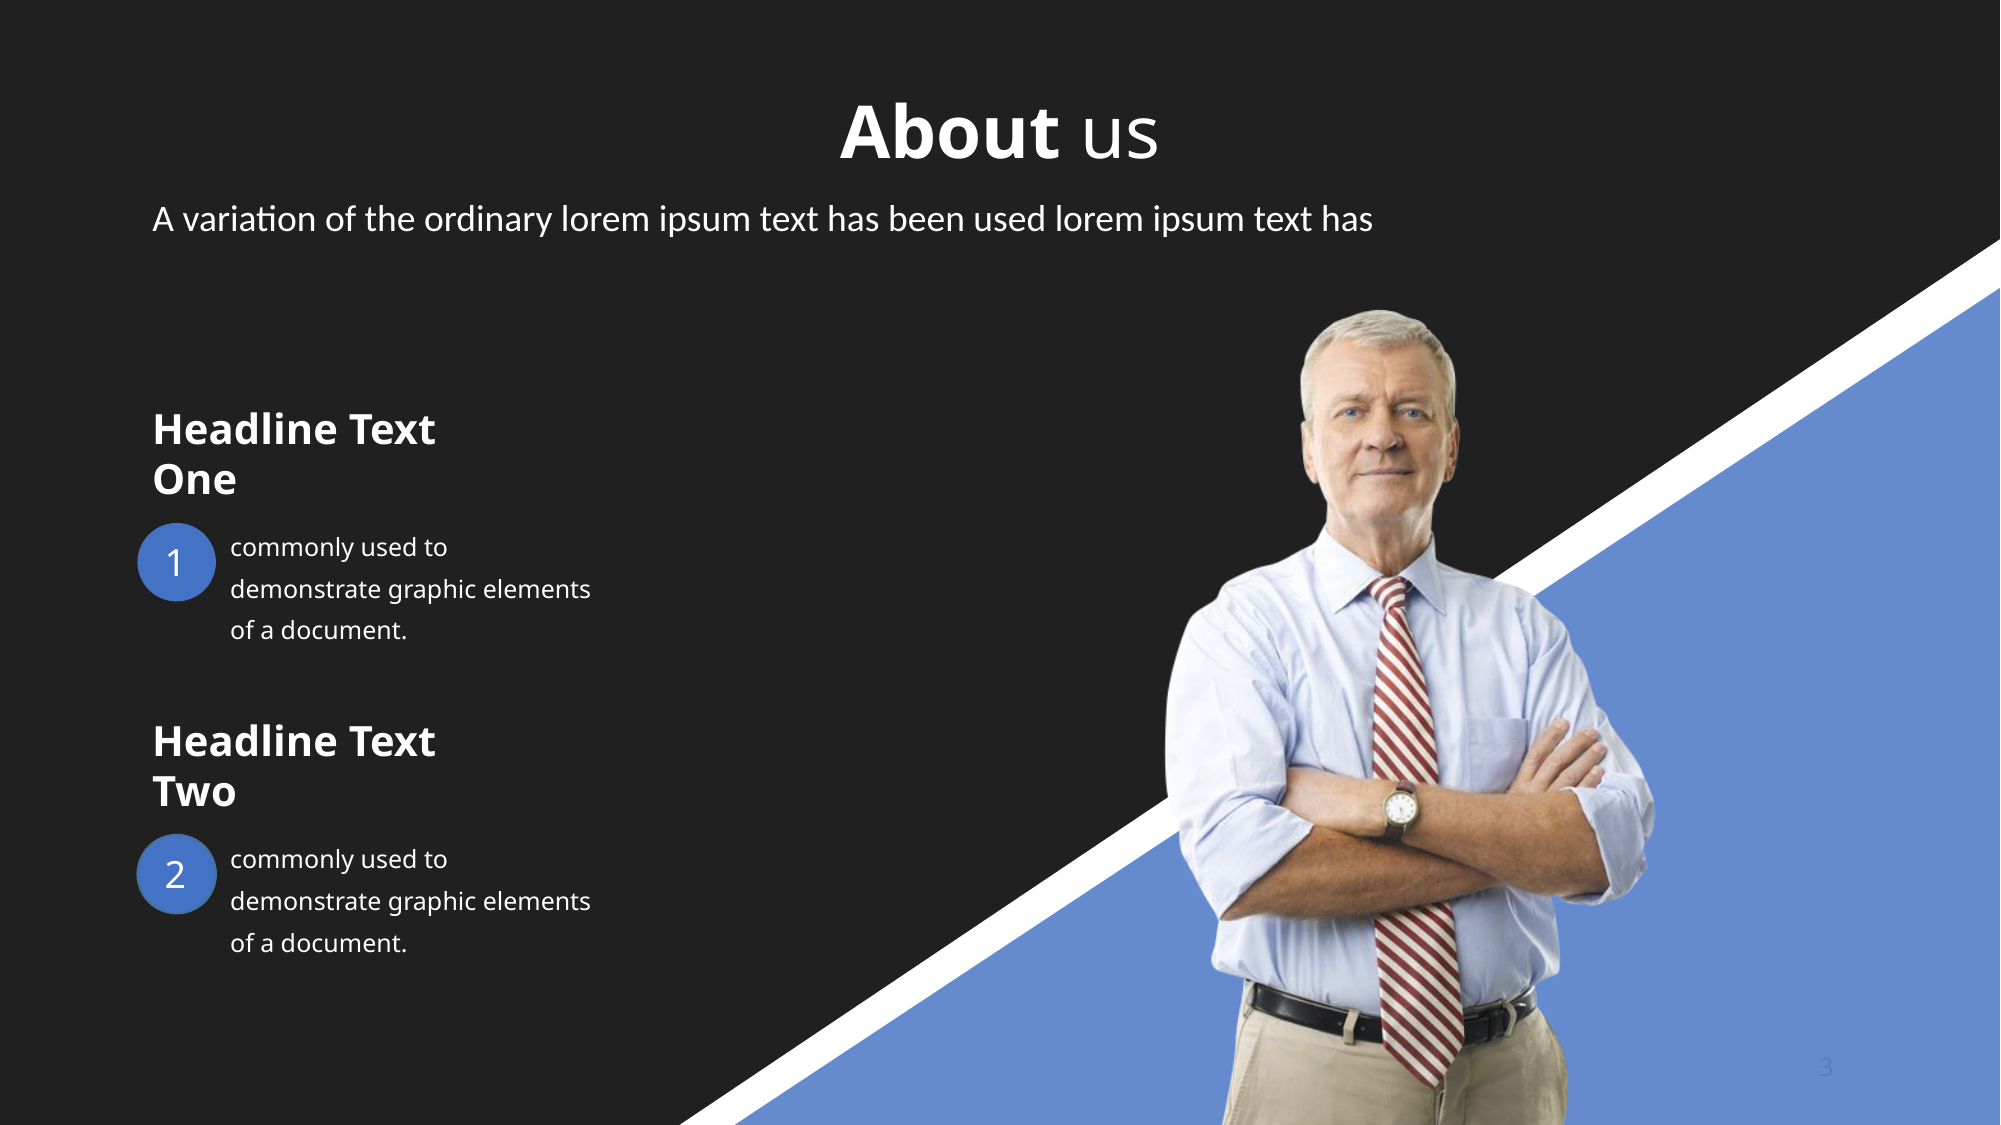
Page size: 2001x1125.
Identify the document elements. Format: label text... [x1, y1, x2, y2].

text_box [1669, 287, 2000, 1125]
title About us [137, 78, 1863, 186]
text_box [137, 395, 612, 607]
text_box [0, 0, 2000, 1125]
subtitle A variation of the ordinary lorem ipsum text has been used lorem ipsum text has [137, 186, 1863, 227]
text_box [137, 707, 612, 919]
text_box [734, 875, 1111, 1125]
picture [1111, 277, 1669, 1125]
